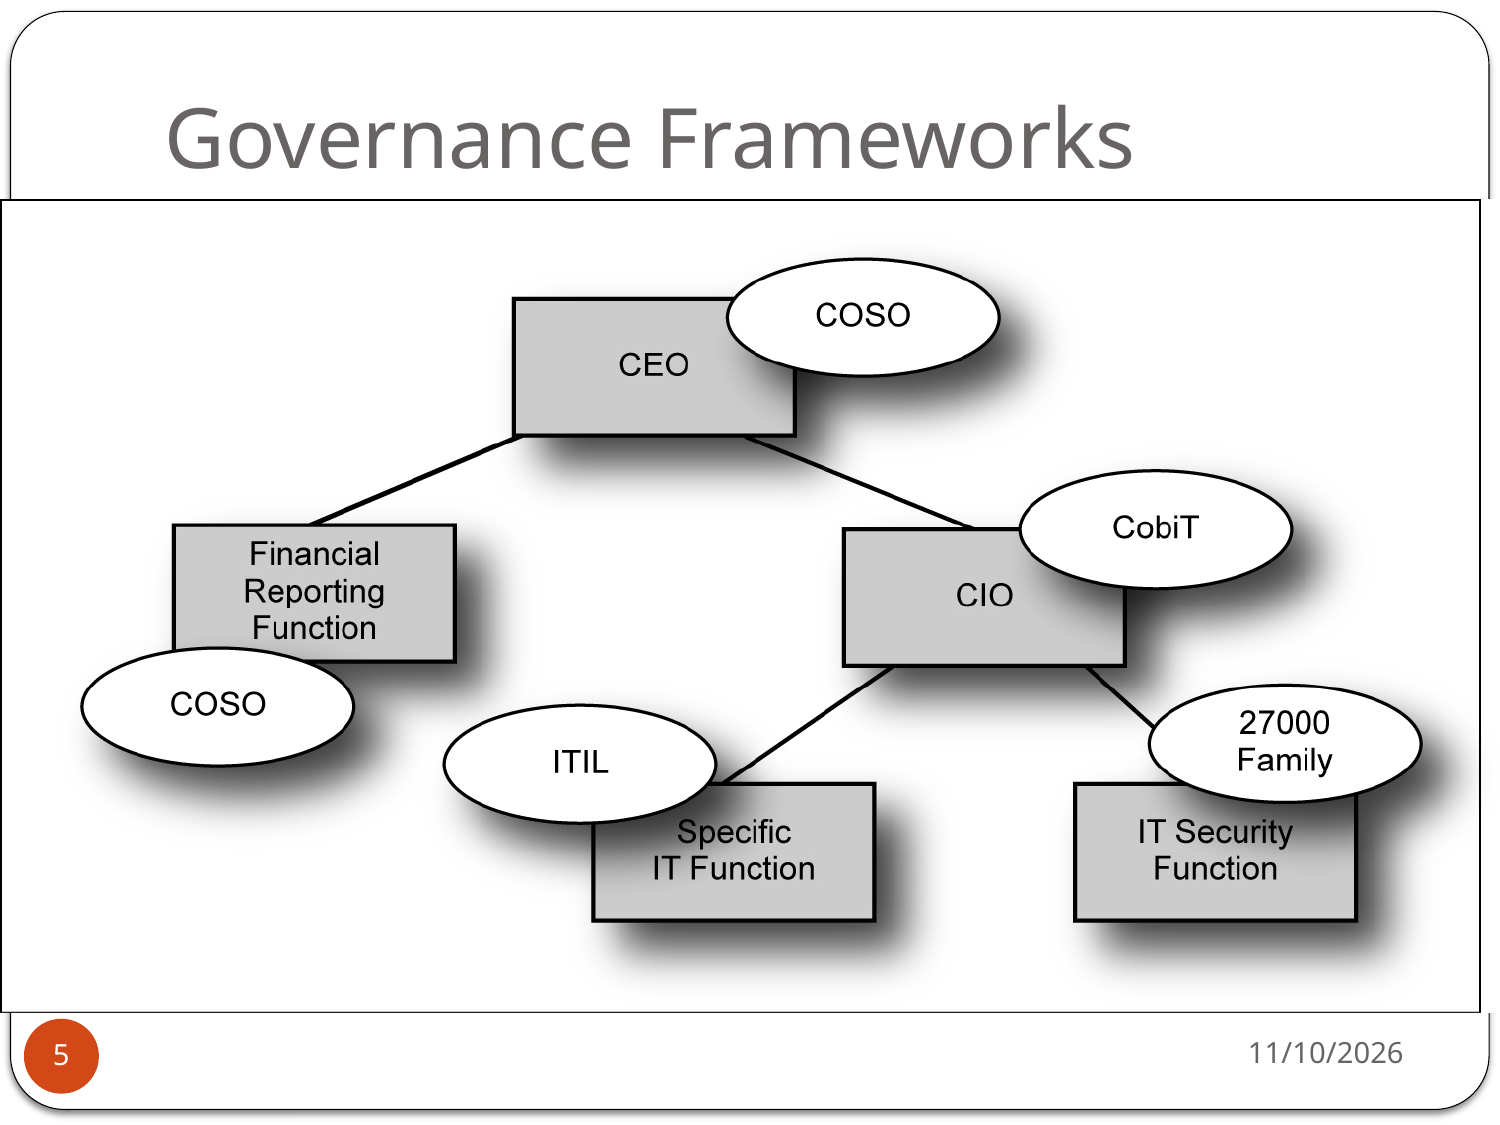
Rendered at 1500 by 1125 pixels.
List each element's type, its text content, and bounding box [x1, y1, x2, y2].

title Governance Frameworks [150, 45, 1425, 199]
slide_number 5 [23, 1020, 99, 1094]
picture [0, 199, 1500, 1013]
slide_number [1012, 1020, 1419, 1094]
